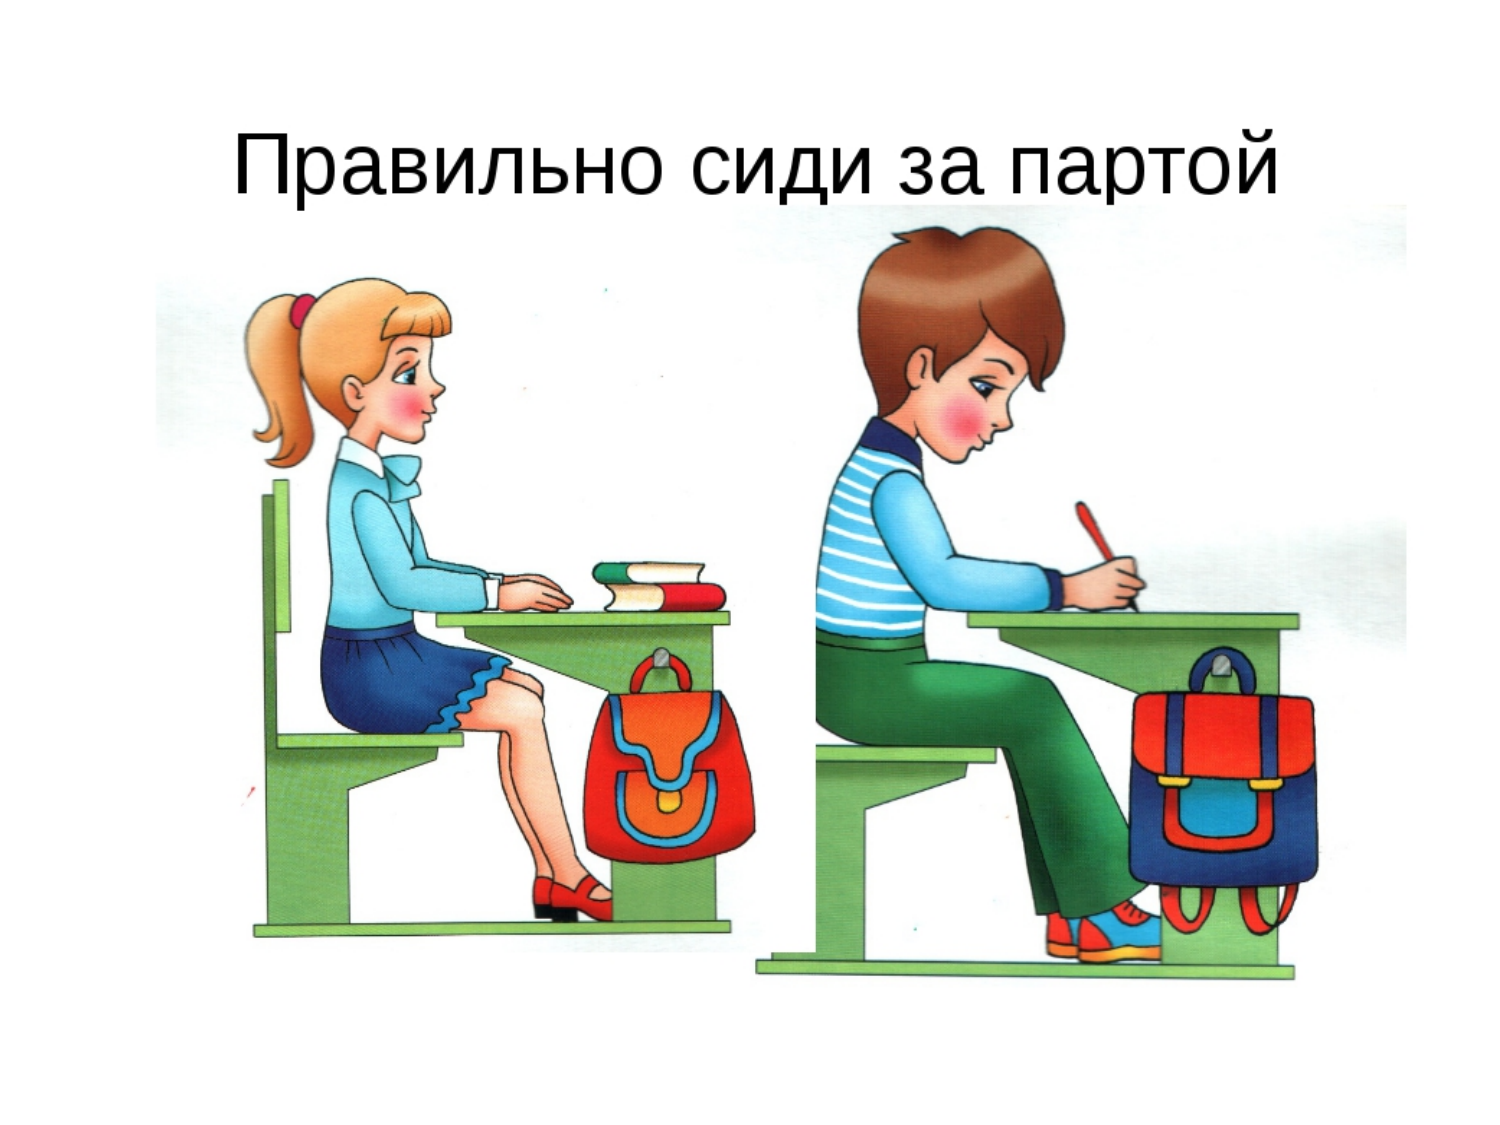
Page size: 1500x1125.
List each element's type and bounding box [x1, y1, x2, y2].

picture [64, 30, 1447, 1081]
